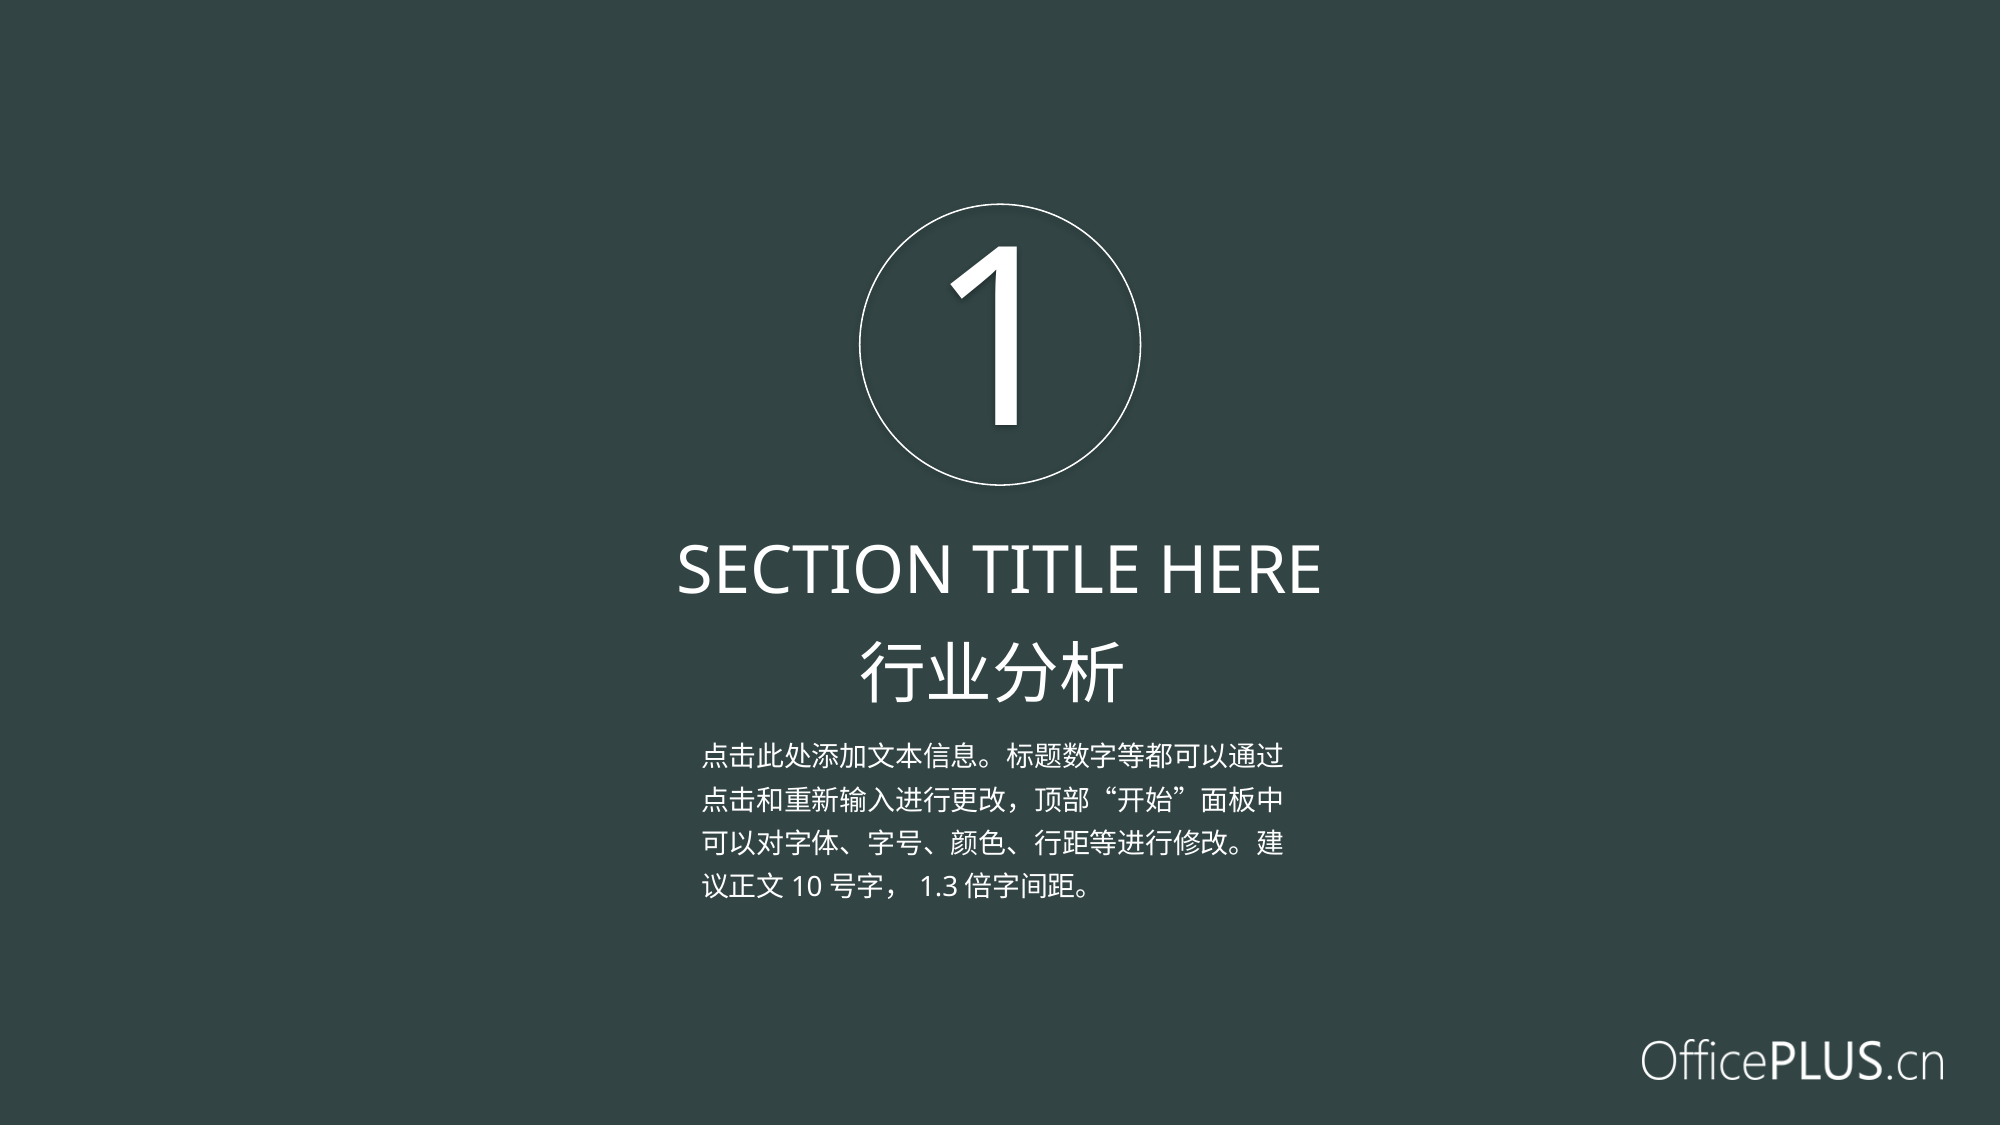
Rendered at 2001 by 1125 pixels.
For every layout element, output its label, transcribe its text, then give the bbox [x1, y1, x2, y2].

text_box SECTION TITLE HERE 行业分析 [661, 519, 1339, 719]
text_box 1 [858, 203, 1142, 486]
text_box 点击此处添加文本信息。标题数字等都可以通过点击和重新输入进行更改，顶部“开始”面板中可以对字体、字号、颜色、行距等进行修改。建议正文10号字，1.3倍字间距。 [686, 721, 1314, 910]
picture [1642, 1039, 1944, 1081]
